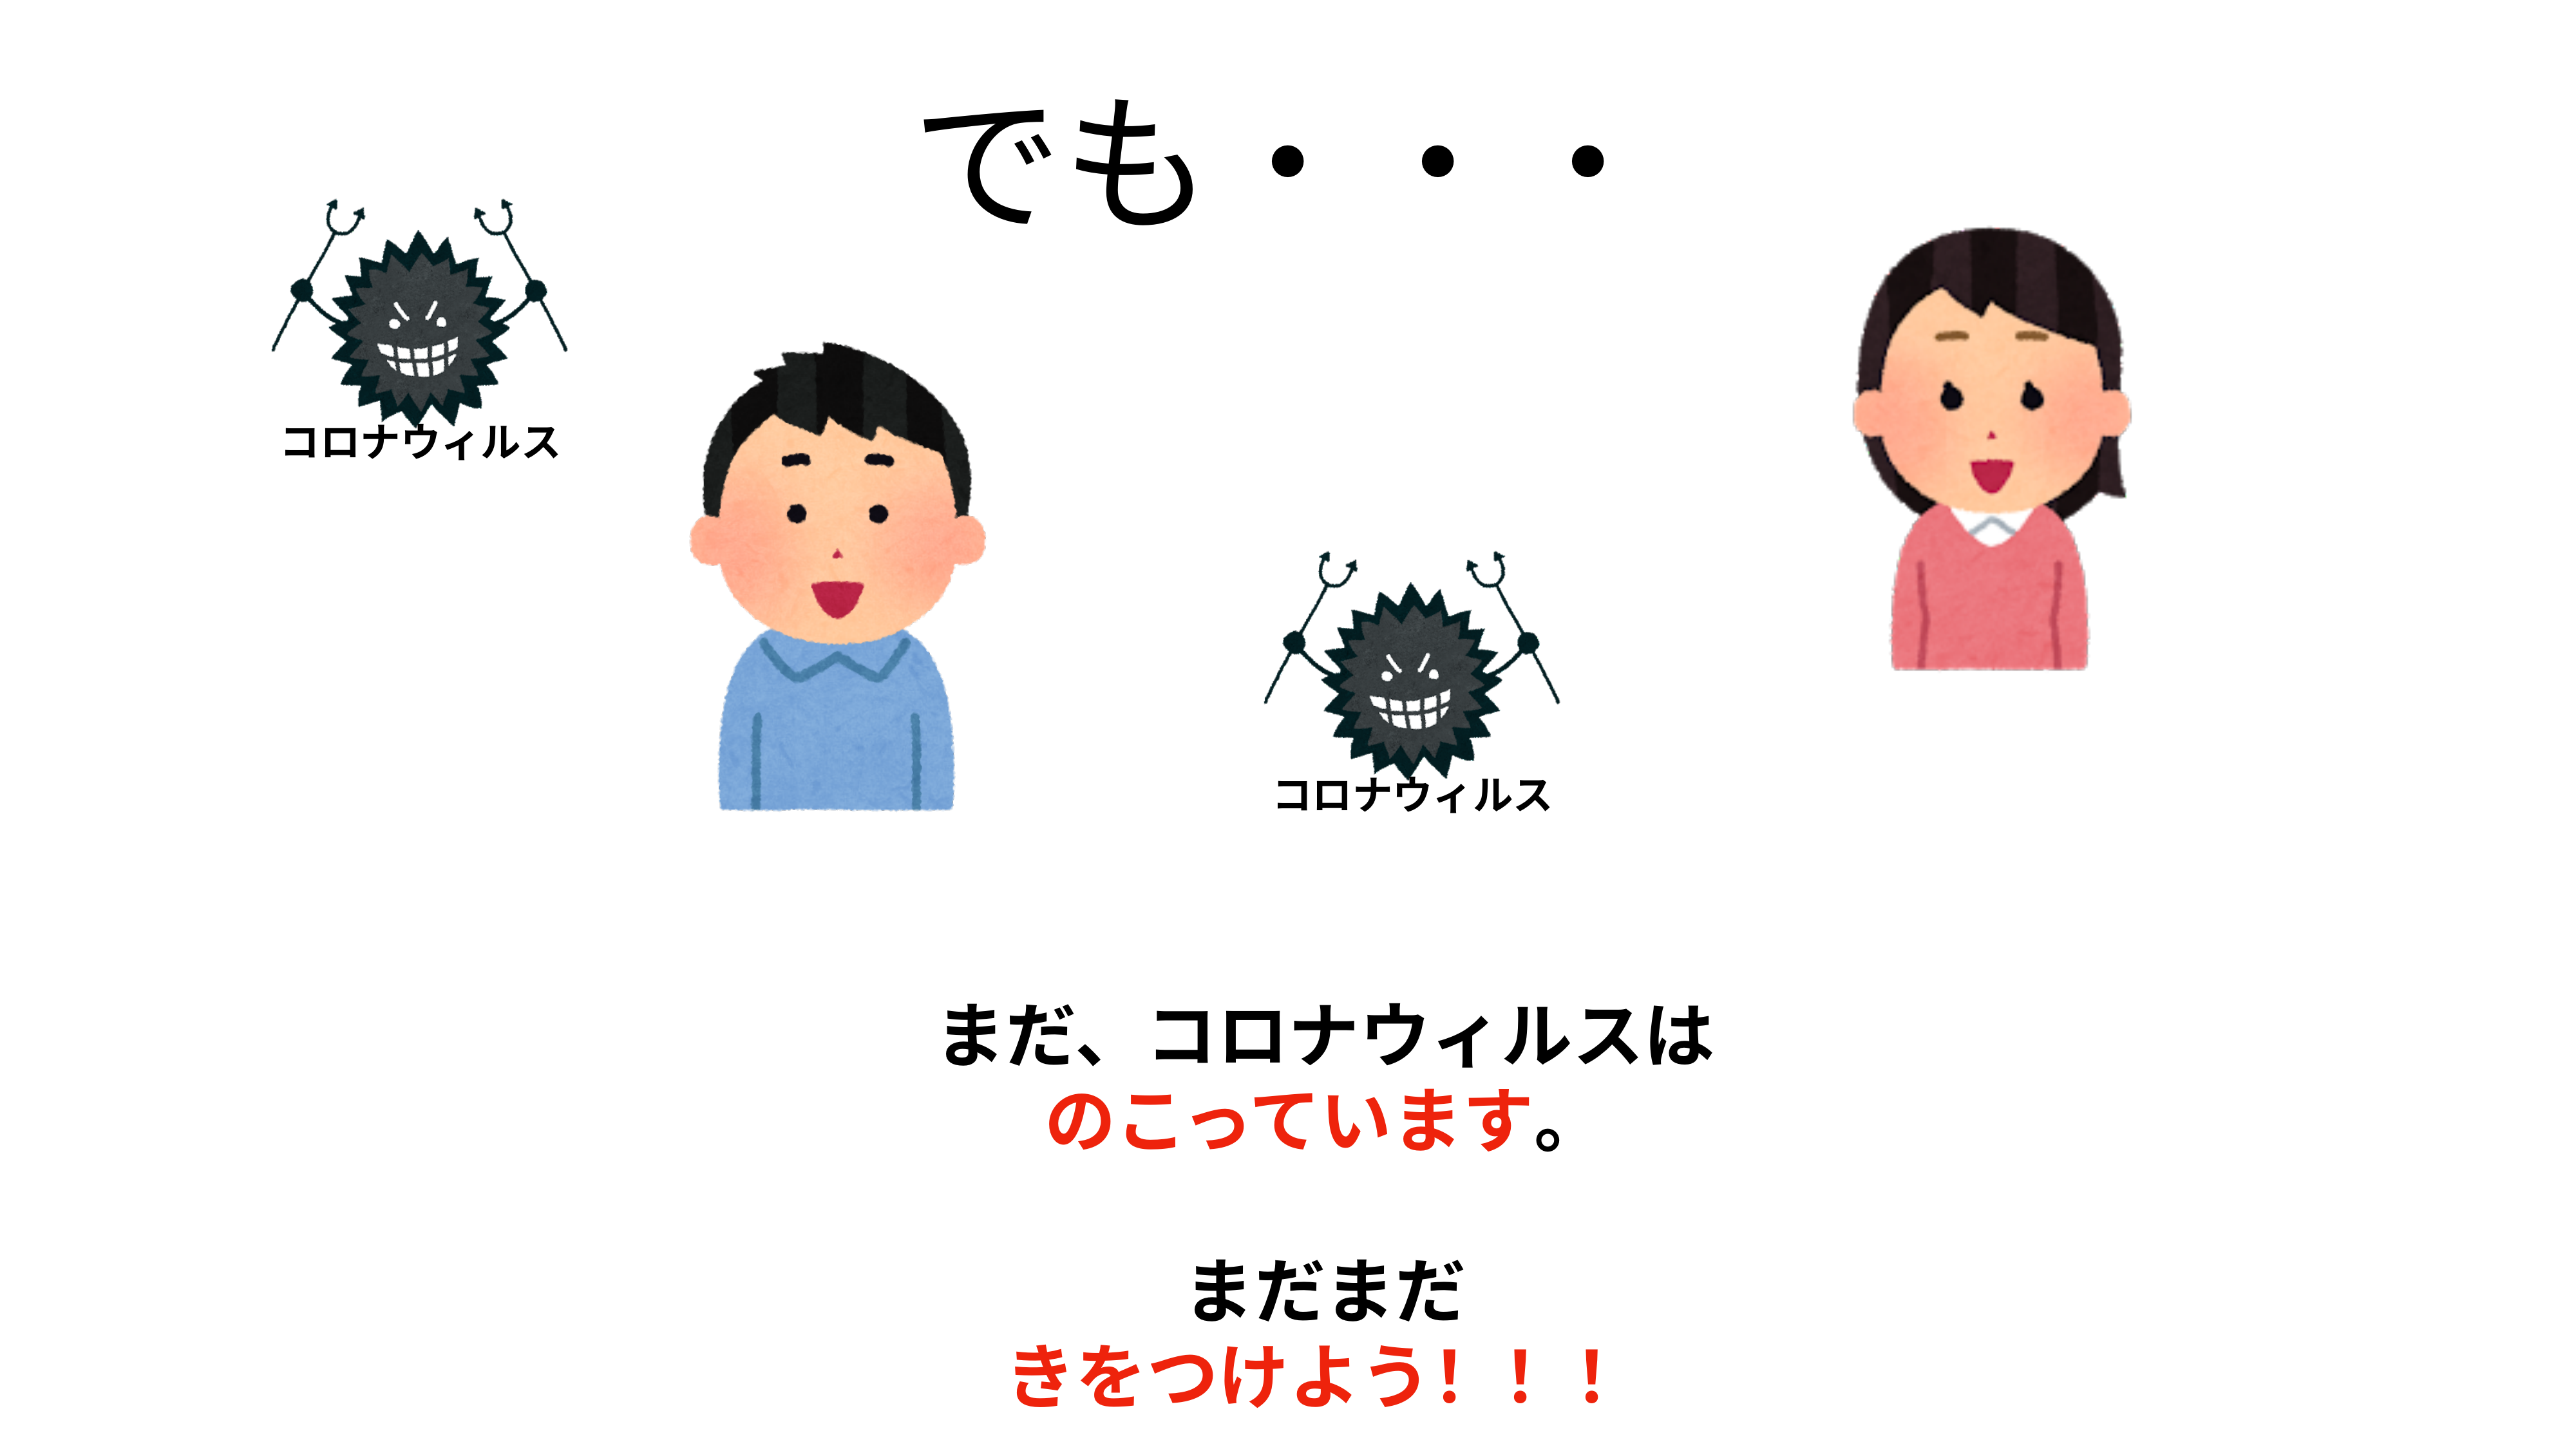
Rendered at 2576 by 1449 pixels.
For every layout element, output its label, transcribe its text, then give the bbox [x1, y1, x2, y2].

text_box まだ、コロナウィルスは のこっています。 まだまだ きをつけよう！！！ [929, 985, 1721, 1423]
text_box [268, 192, 574, 467]
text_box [1260, 545, 1566, 820]
picture [1736, 216, 2250, 684]
title でも・・・ [178, 37, 2398, 279]
picture [565, 327, 1112, 823]
